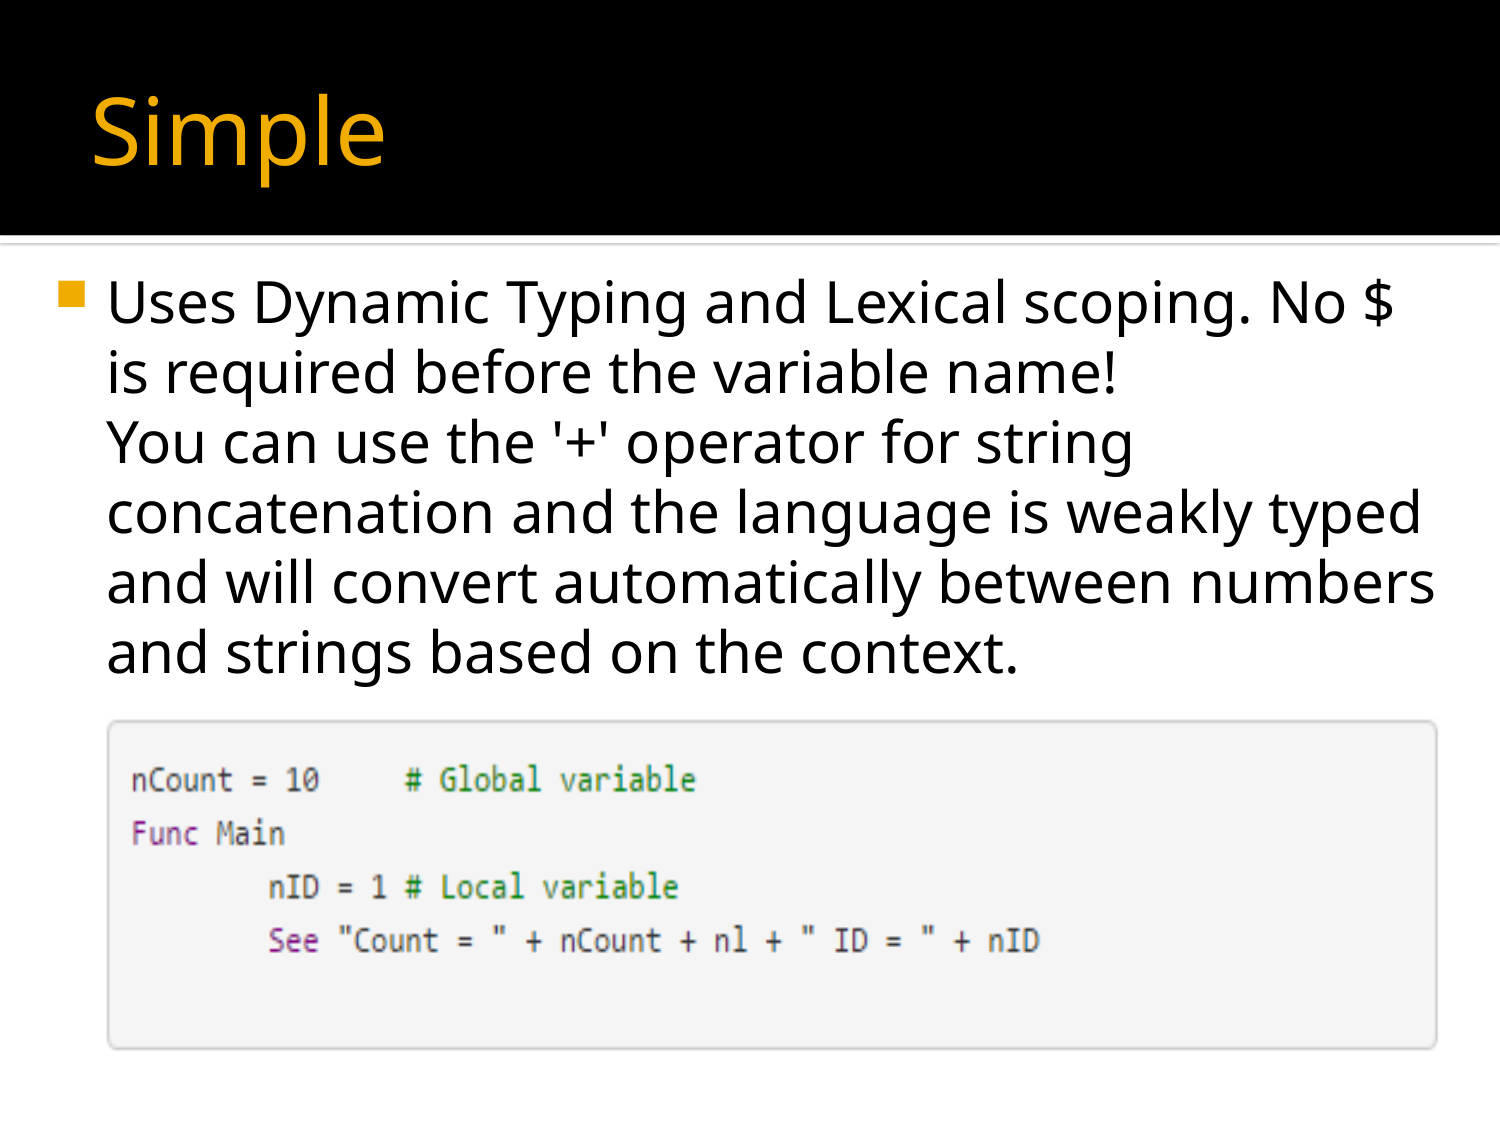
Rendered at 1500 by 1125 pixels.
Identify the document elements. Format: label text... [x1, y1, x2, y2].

picture [98, 712, 1448, 1069]
title Simple [75, 25, 1425, 231]
list Uses Dynamic Typing and Lexical scoping. No $ is required before the variable name! You can use the '+' operator for string concatenation and the language is weakly typed and will convert automatically between numbers and strings based on the context. [24, 249, 1463, 1050]
